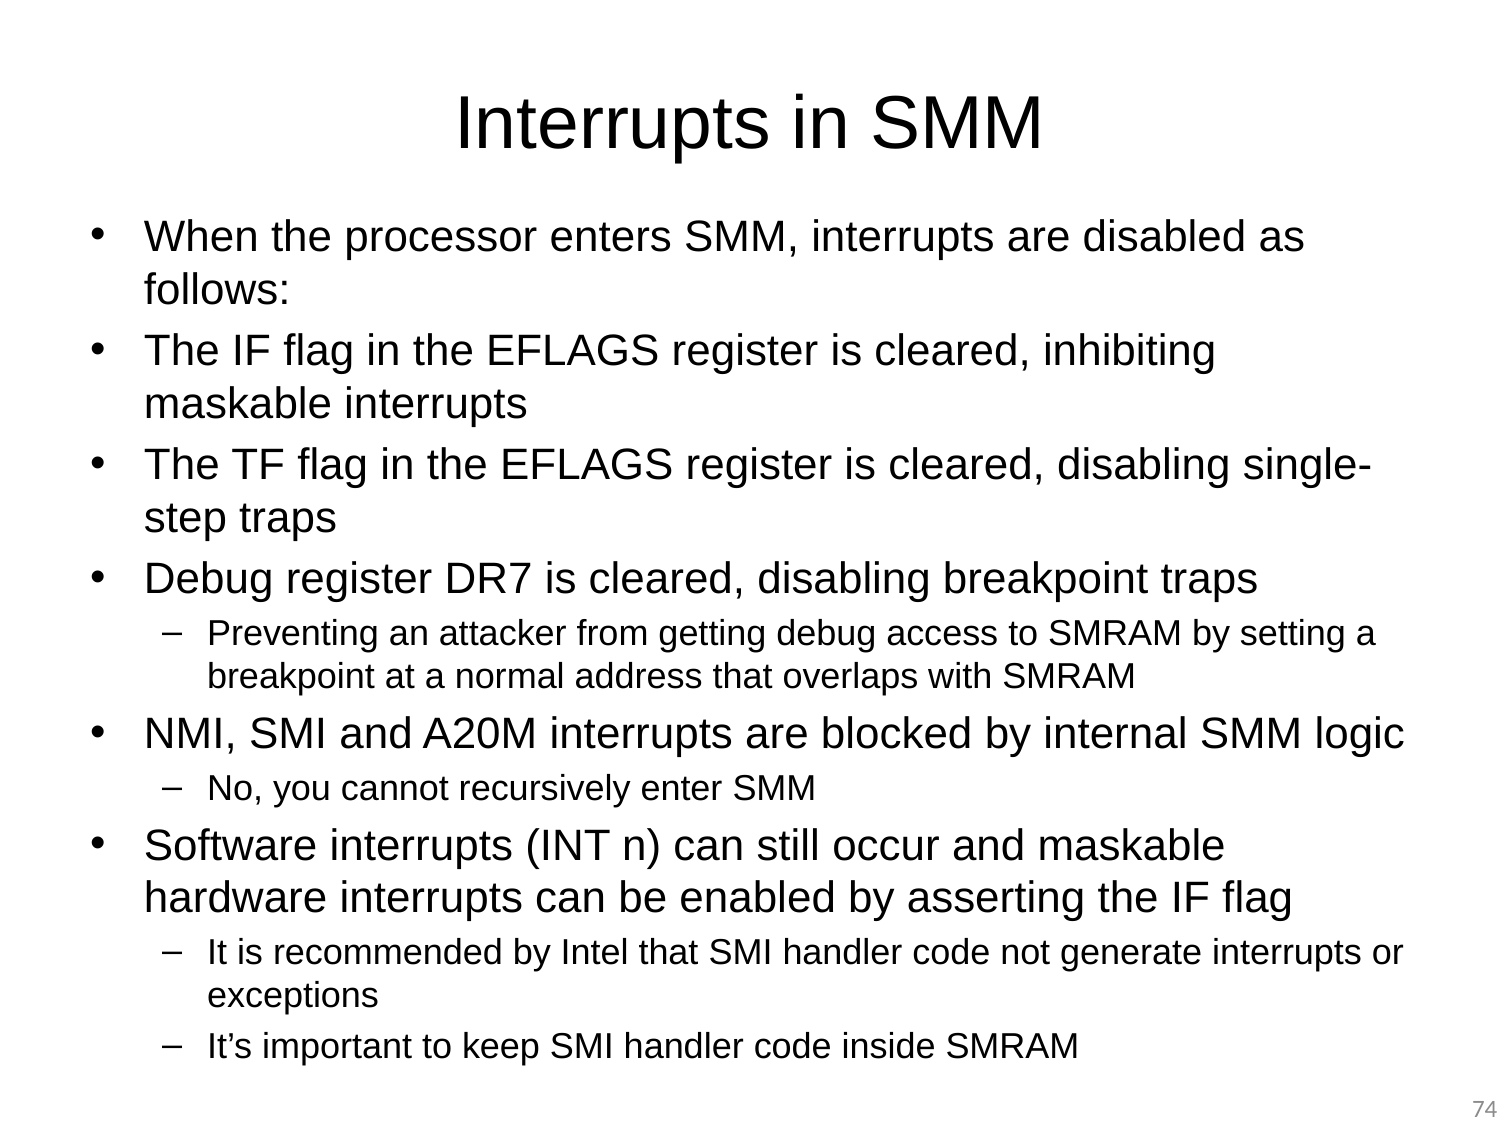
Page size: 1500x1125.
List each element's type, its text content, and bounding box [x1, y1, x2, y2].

title Interrupts in SMM [75, 24, 1425, 200]
list When the processor enters SMM, interrupts are disabled as follows: The IF flag in the EFLAGS register is cleared, inhibiting maskable interrupts The TF flag in the EFLAGS register is cleared, disabling single-step traps Debug register DR7 is cleared, disabling breakpoint traps Preventing an attacker from getting debug access to SMRAM by setting a breakpoint at a normal address that overlaps with SMRAM NMI, SMI and A20M interrupts are blocked by internal SMM logic No, you cannot recursively enter SMM Software interrupts (INT n) can still occur and maskable hardware interrupts can be enabled by asserting the IF flag It is recommended by Intel that SMI handler code not generate interrupts or exceptions It’s important to keep SMI handler code inside SMRAM [75, 200, 1425, 1100]
slide_number 74 [1162, 1077, 1500, 1125]
